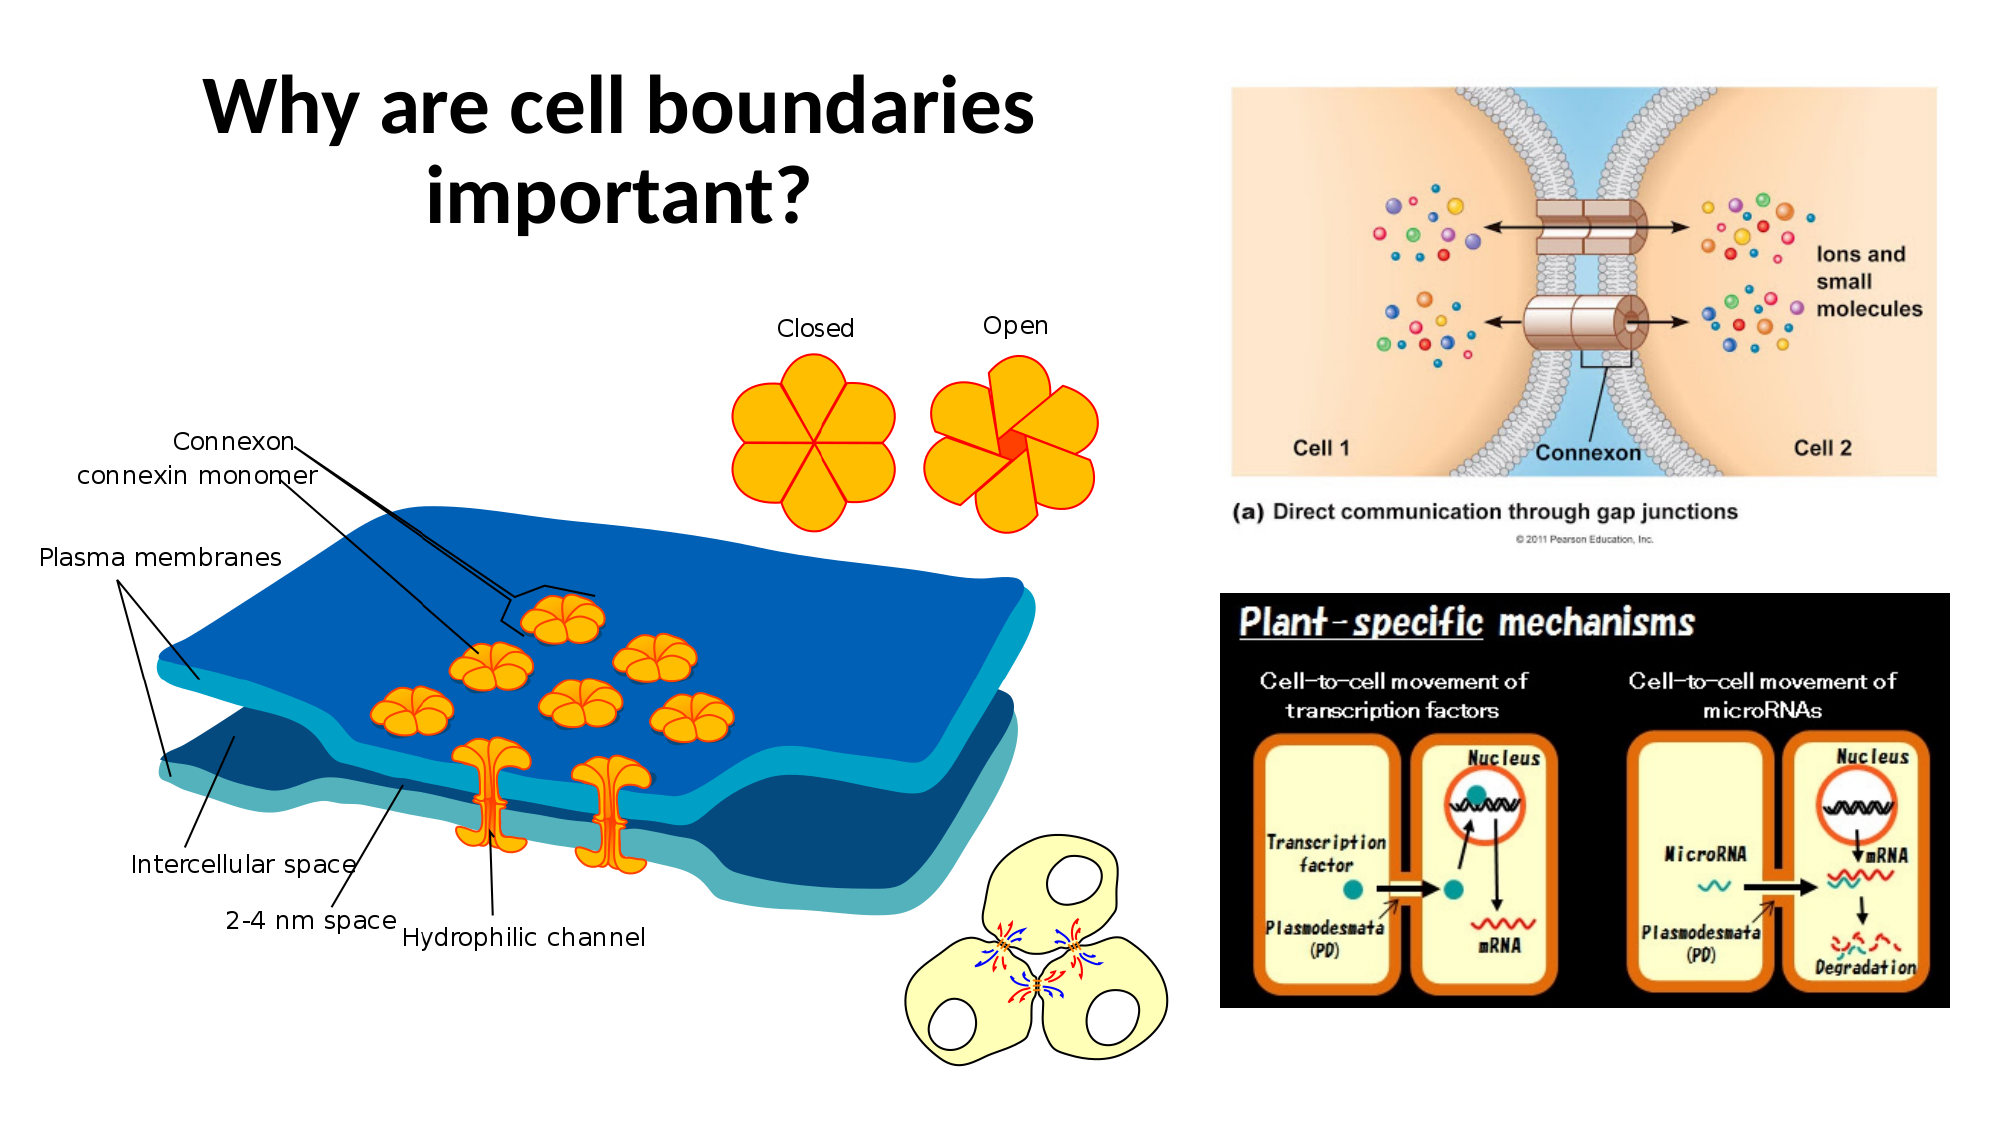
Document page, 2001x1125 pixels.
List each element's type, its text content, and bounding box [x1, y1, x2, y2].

title Why are cell boundaries important? [92, 67, 1147, 235]
picture [24, 77, 1951, 1101]
